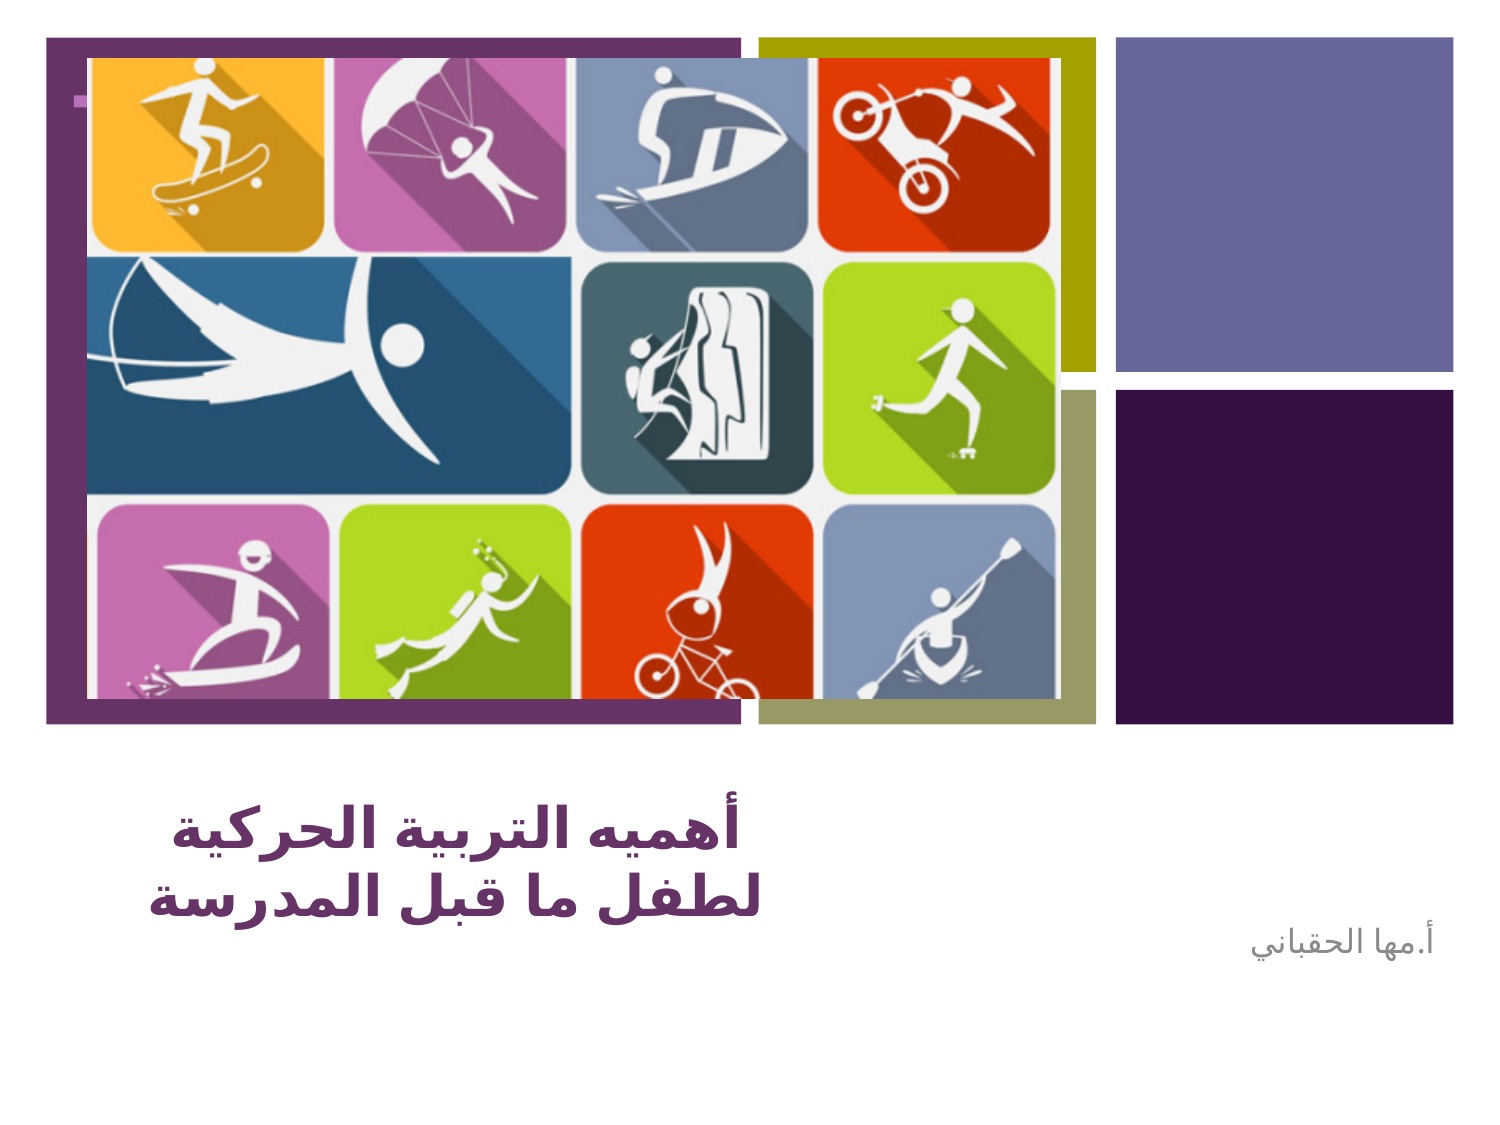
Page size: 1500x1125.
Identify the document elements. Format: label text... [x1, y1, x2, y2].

subtitle أ.مها الحقباني [787, 912, 1450, 1036]
text_box أهميه التربية الحركية لطفل ما قبل المدرسة [124, 783, 788, 937]
picture [86, 58, 1061, 699]
